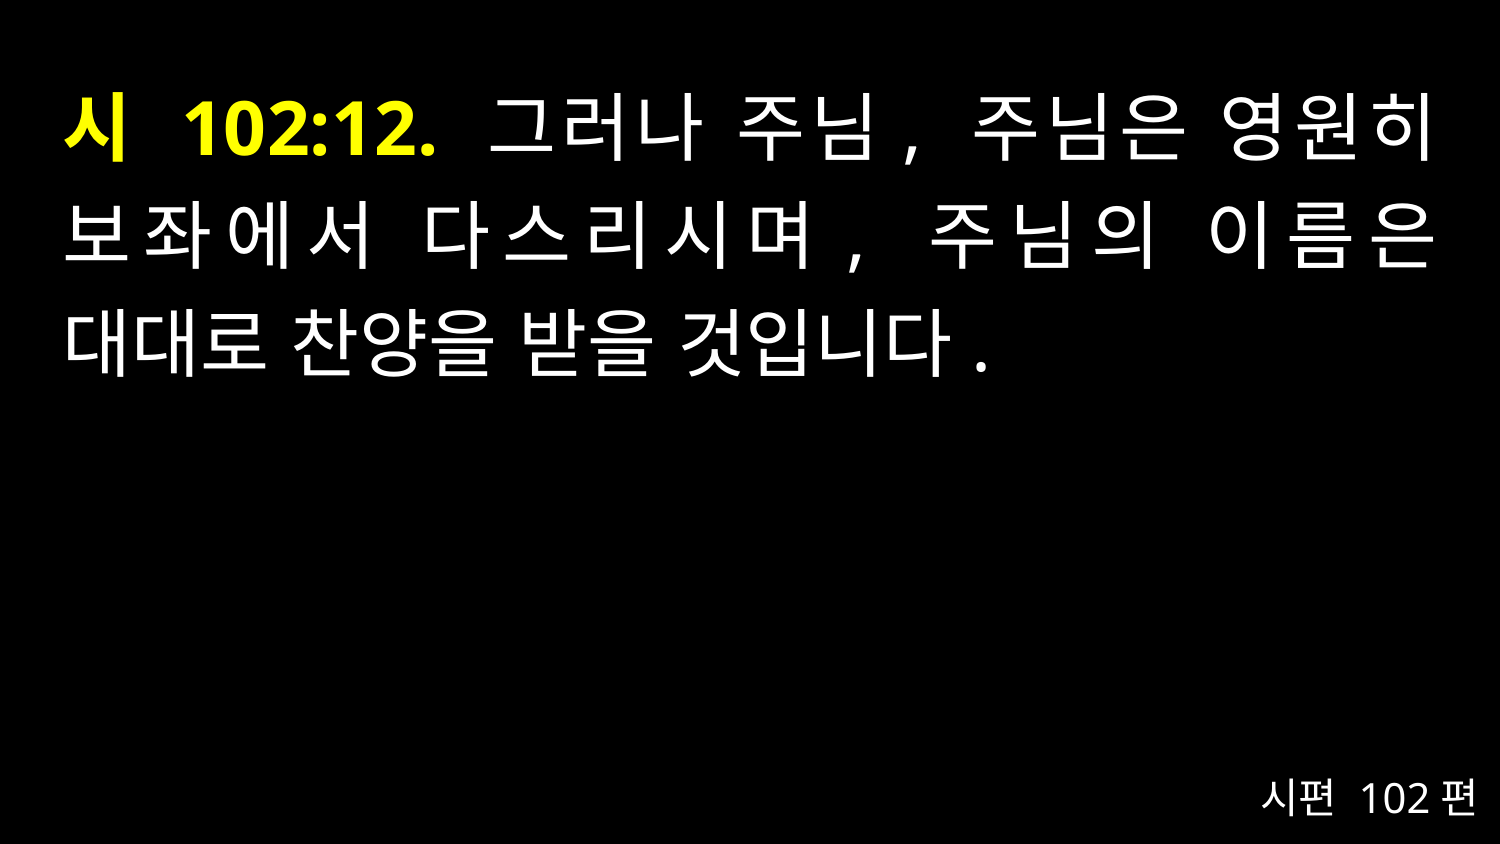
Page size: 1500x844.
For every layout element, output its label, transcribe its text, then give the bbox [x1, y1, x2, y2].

subtitle 시편 102편 [916, 770, 1500, 844]
title 시 102:12. 그러나 주님, 주님은 영원히 보좌에서 다스리시며, 주님의 이름은 대대로 찬양을 받을 것입니다. [0, 0, 1500, 844]
